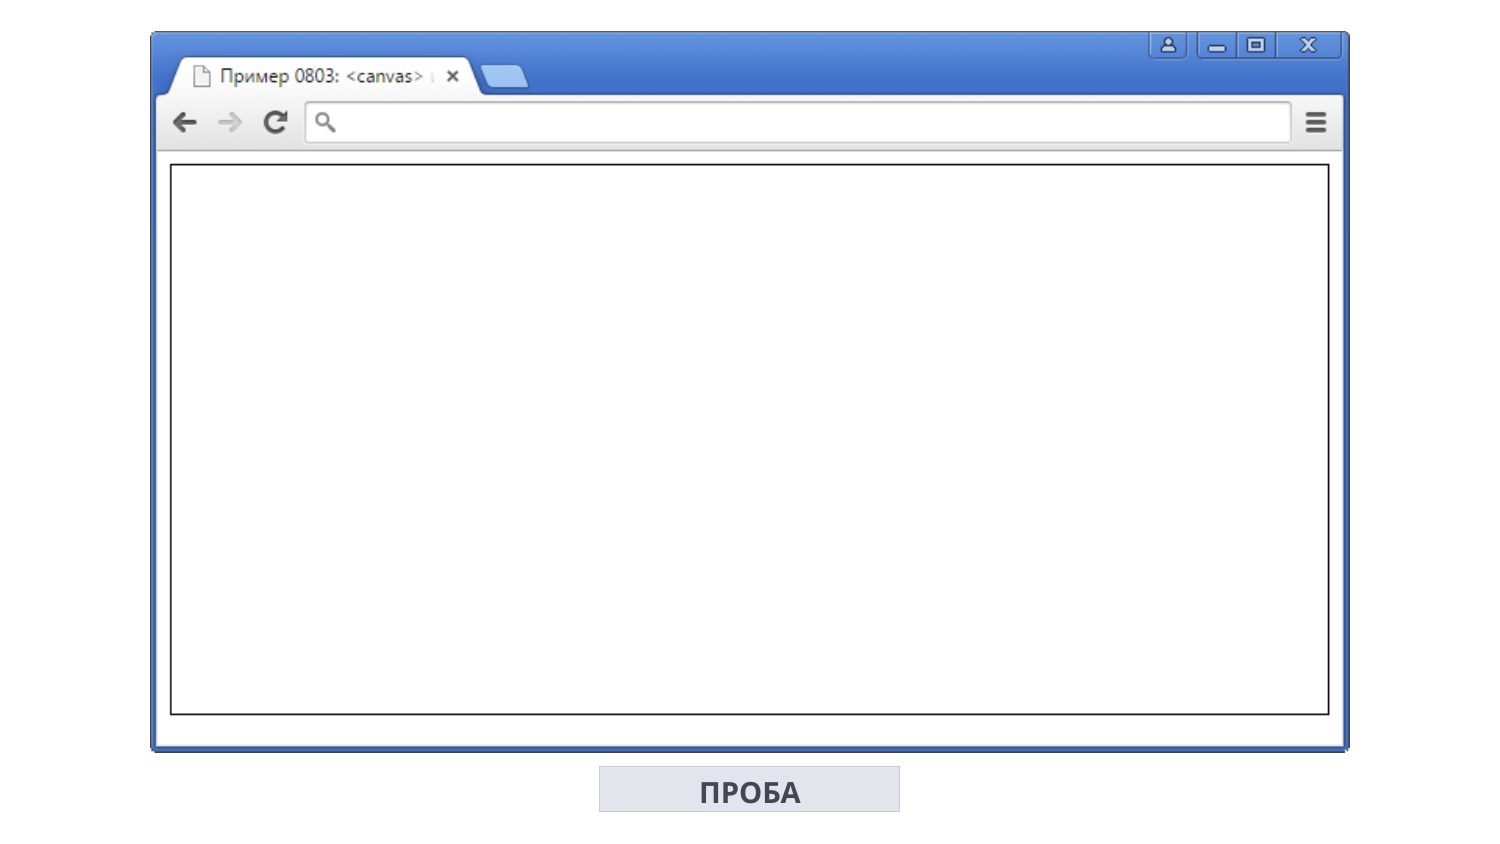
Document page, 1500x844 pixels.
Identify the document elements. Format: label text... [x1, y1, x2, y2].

text_box ПРОБА [599, 766, 900, 812]
picture [149, 31, 1351, 753]
